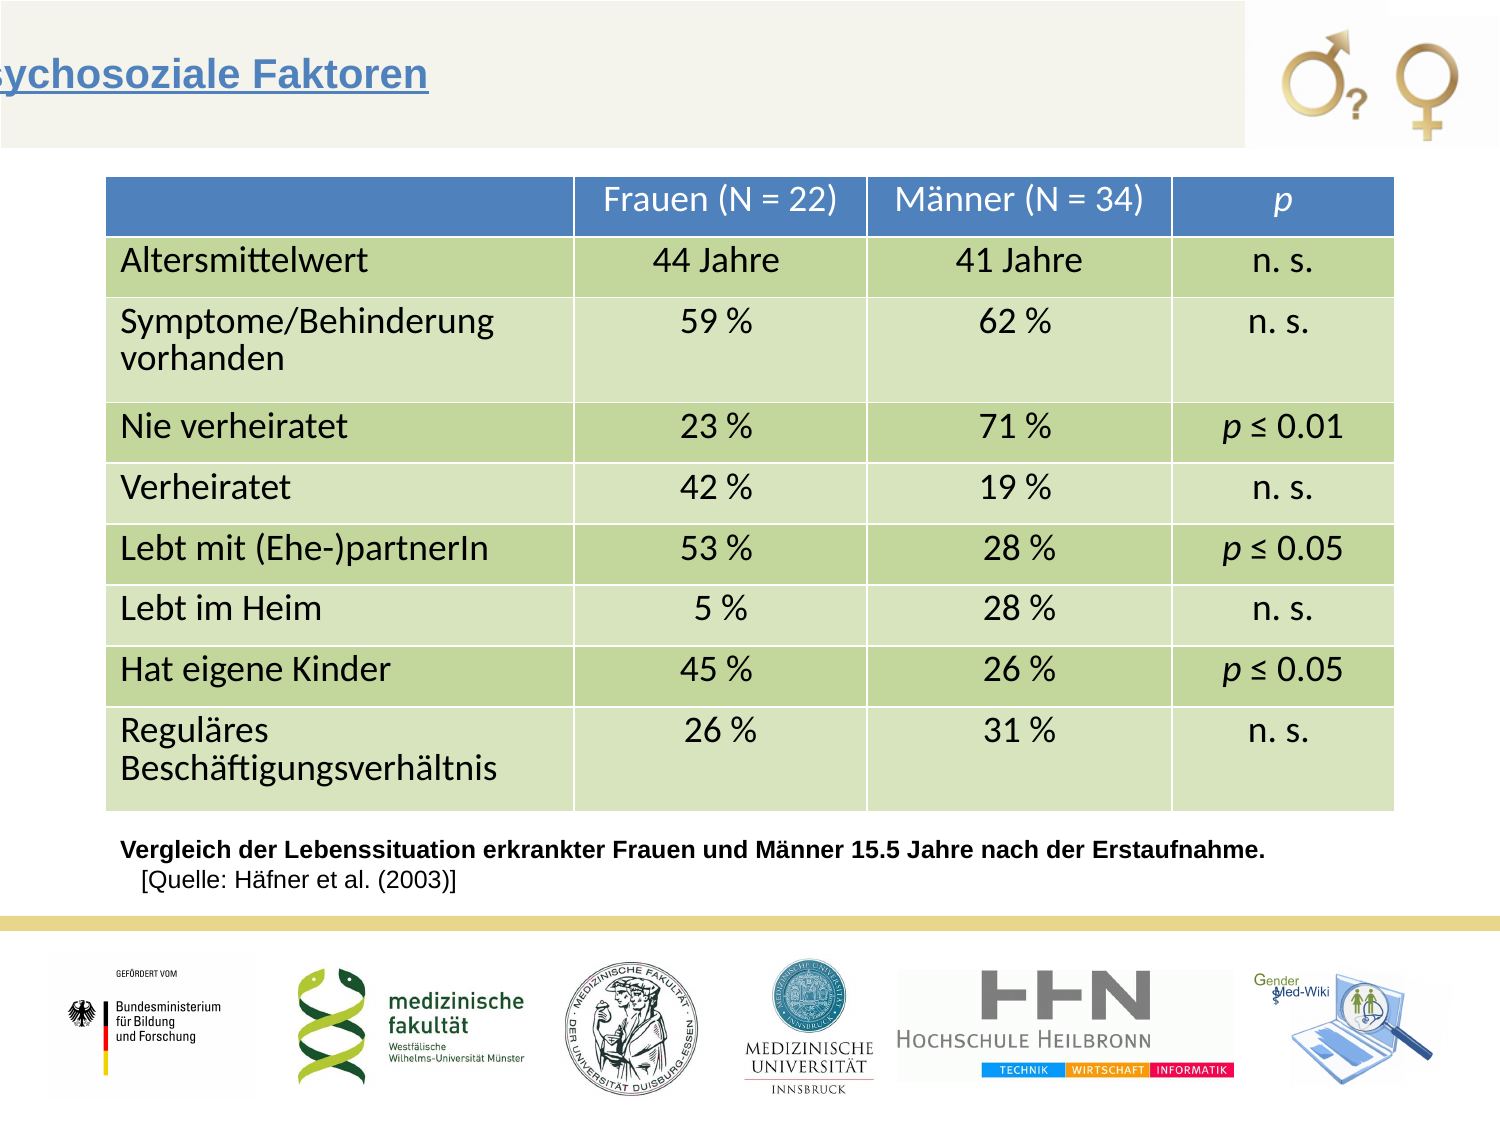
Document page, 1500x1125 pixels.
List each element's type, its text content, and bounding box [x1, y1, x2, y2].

text_box Vergleich der Lebenssituation erkrankter Frauen und Männer 15.5 Jahre nach der Erstaufnahme. [Quelle: Häfner et al. (2003)] [105, 826, 1395, 902]
table_cell p ≤ 0.05 [1173, 647, 1394, 706]
picture [47, 952, 255, 1100]
table_cell 5 % [575, 586, 866, 645]
table_cell 44 Jahre [575, 238, 866, 297]
table_cell 23 % [575, 403, 866, 462]
table_cell Hat eigene Kinder [106, 647, 573, 706]
picture [298, 952, 1234, 1100]
table_header Männer (N = 34) [868, 177, 1171, 236]
table_cell 53 % [575, 525, 866, 584]
table_cell 26 % [868, 647, 1171, 706]
table_cell 42 % [575, 464, 866, 523]
table_cell n. s. [1173, 586, 1394, 645]
table_cell Symptome/Behinderung vorhanden [106, 298, 573, 402]
table_cell 59 % [575, 298, 866, 402]
table_cell Lebt mit (Ehe-)partnerIn [106, 525, 573, 584]
table_cell 45 % [575, 647, 866, 706]
table_header [106, 177, 573, 236]
table_cell 31 % [868, 708, 1171, 811]
table_cell n. s. [1173, 238, 1394, 297]
table_cell 28 % [868, 586, 1171, 645]
table_cell 41 Jahre [868, 238, 1171, 297]
picture [1246, 965, 1453, 1087]
text_box Psychosoziale Faktoren [0, 39, 868, 105]
table_cell 19 % [868, 464, 1171, 523]
table_cell Reguläres Beschäftigungsverhältnis [106, 708, 573, 811]
picture [1245, 0, 1500, 149]
table_cell Altersmittelwert [106, 238, 573, 297]
table_cell 62 % [868, 298, 1171, 402]
table_cell p ≤ 0.05 [1173, 525, 1394, 584]
table_cell Nie verheiratet [106, 403, 573, 462]
table_header Frauen (N = 22) [575, 177, 866, 236]
table_cell n. s. [1173, 464, 1394, 523]
table_header p [1173, 177, 1394, 236]
table_cell n. s. [1173, 708, 1394, 811]
table_cell n. s. [1173, 298, 1394, 402]
table_cell Verheiratet [106, 464, 573, 523]
table_cell 71 % [868, 403, 1171, 462]
table_cell 26 % [575, 708, 866, 811]
table_cell p ≤ 0.01 [1173, 403, 1394, 462]
table_cell Lebt im Heim [106, 586, 573, 645]
table_cell 28 % [868, 525, 1171, 584]
